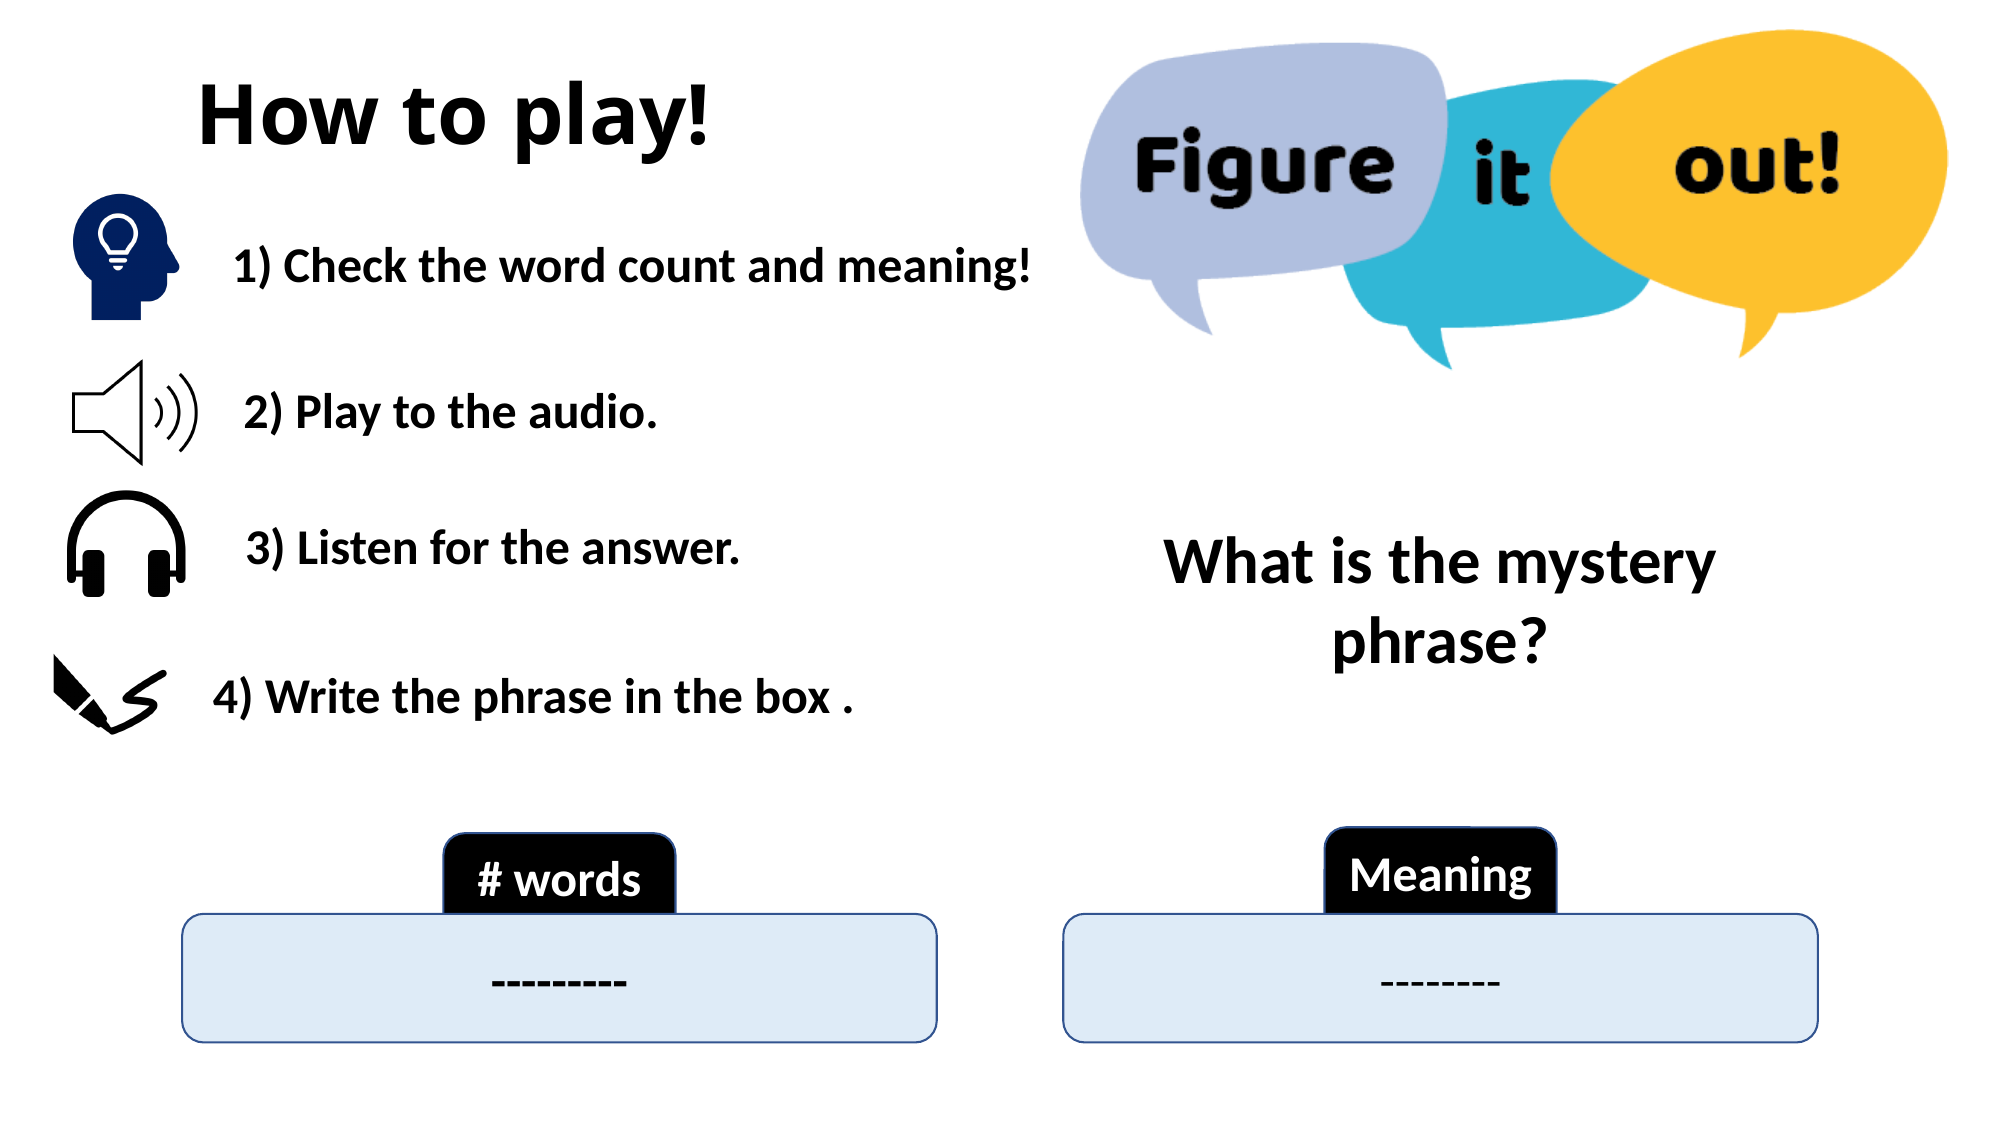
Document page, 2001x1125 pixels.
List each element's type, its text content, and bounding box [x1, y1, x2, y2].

text_box --------- [181, 912, 938, 1044]
text_box # words [442, 832, 677, 912]
picture [50, 337, 218, 619]
text_box How to play! [180, 53, 726, 169]
picture [1080, 29, 1949, 372]
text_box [50, 185, 822, 584]
text_box Meaning [1323, 826, 1558, 912]
text_box -------- [1062, 912, 1819, 1044]
picture [50, 635, 169, 754]
text_box 4) Write the phrase in the box . [198, 656, 1000, 732]
text_box What is the mystery phrase? [1145, 509, 1736, 685]
text_box 1) Check the word count and meaning! [822, 224, 1080, 300]
